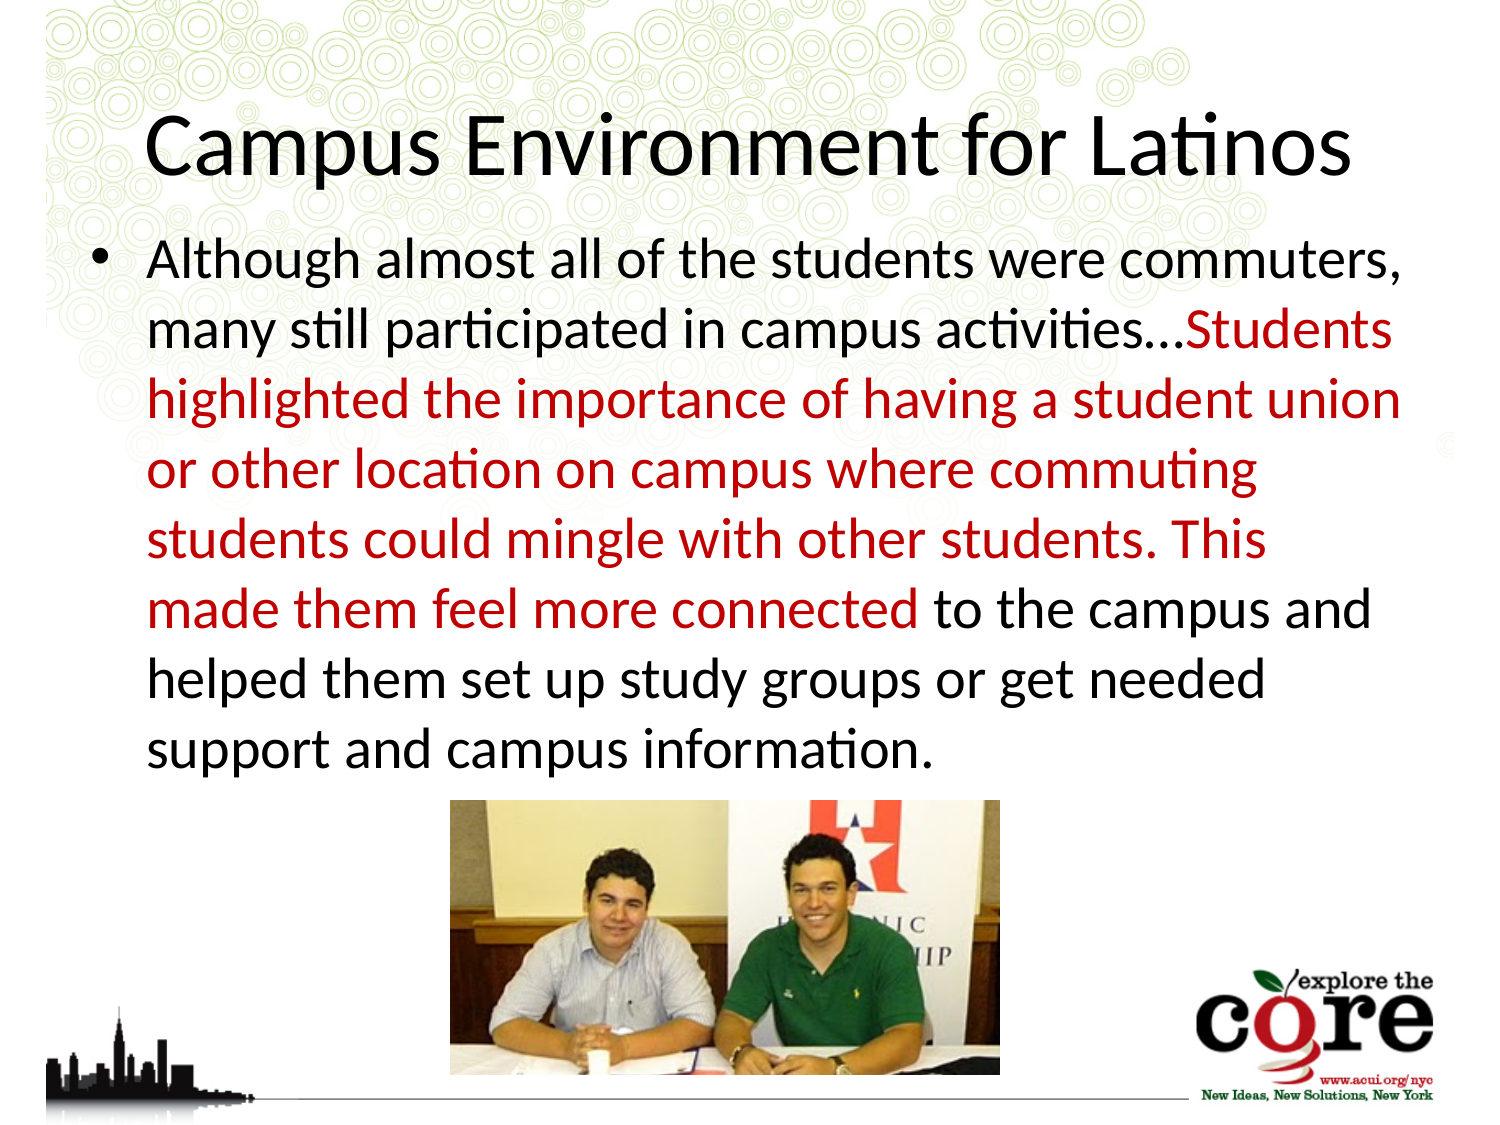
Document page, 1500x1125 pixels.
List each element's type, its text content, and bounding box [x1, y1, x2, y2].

list Although almost all of the students were commuters, many still participated in campus activities…Students highlighted the importance of having a student union or other location on campus where commuting students could mingle with other students. This made them feel more connected to the campus and helped them set up study groups or get needed support and campus information. [74, 212, 1426, 956]
title Campus Environment for Latinos [74, 44, 1426, 212]
picture [46, 0, 1454, 1125]
